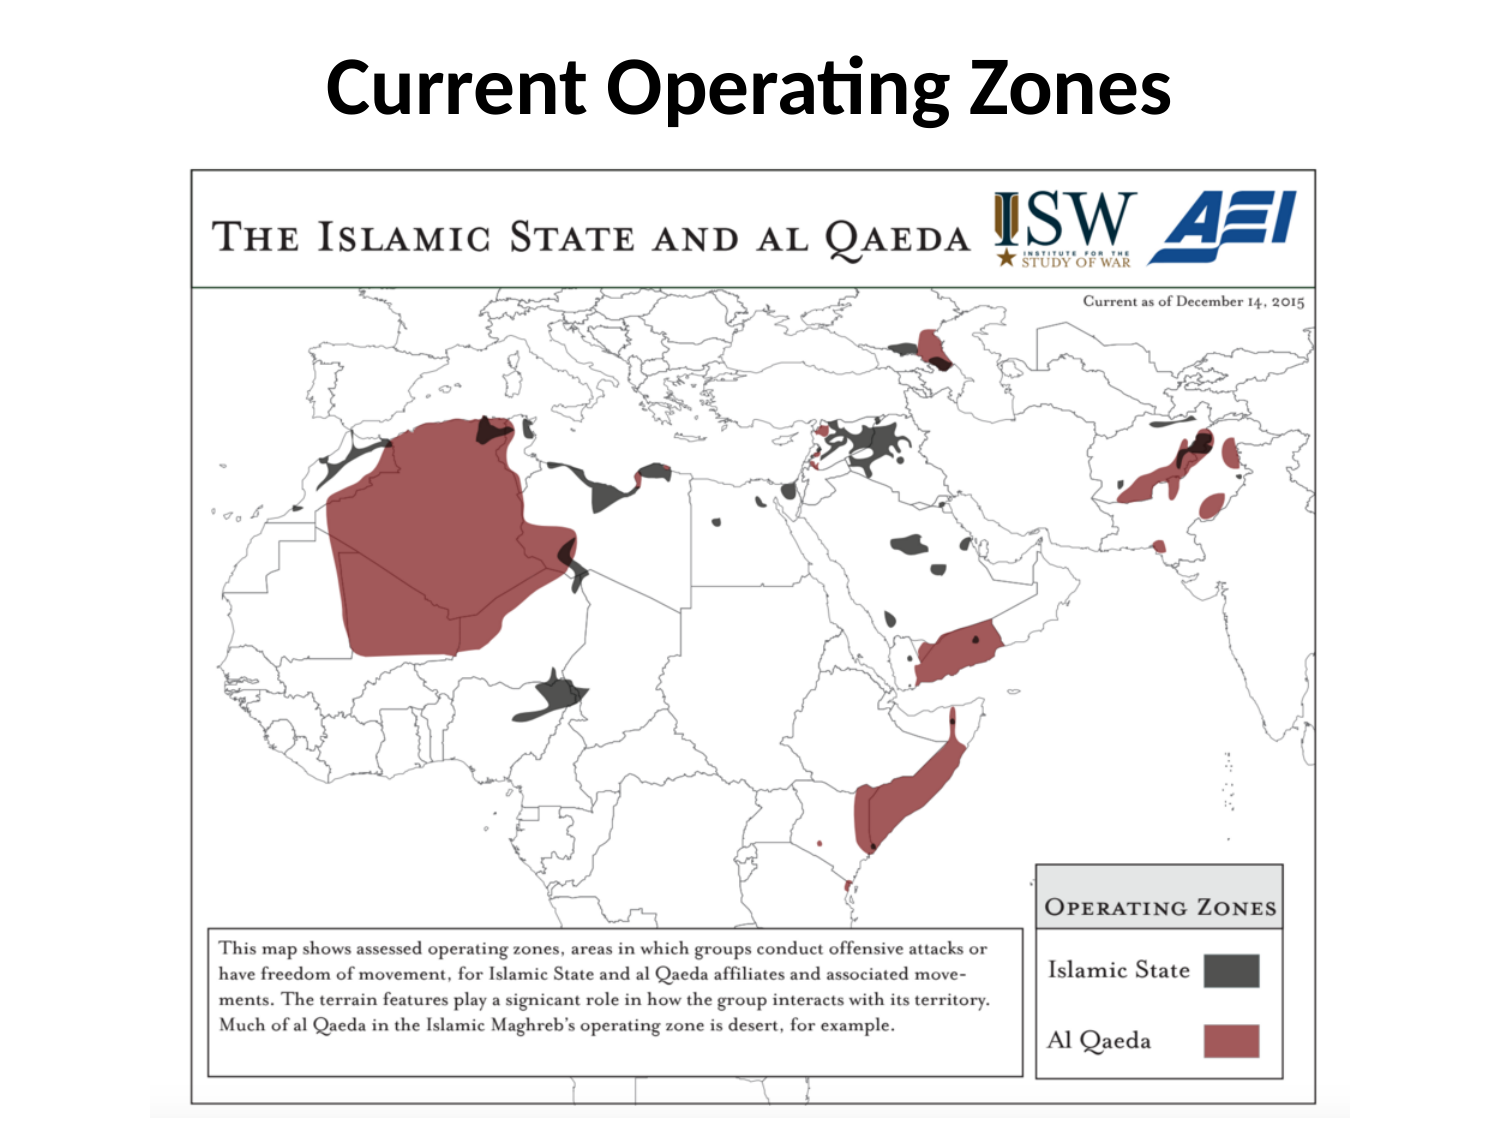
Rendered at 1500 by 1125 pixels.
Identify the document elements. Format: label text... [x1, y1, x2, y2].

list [149, 149, 1351, 1118]
title Current Operating Zones [75, 0, 1425, 175]
